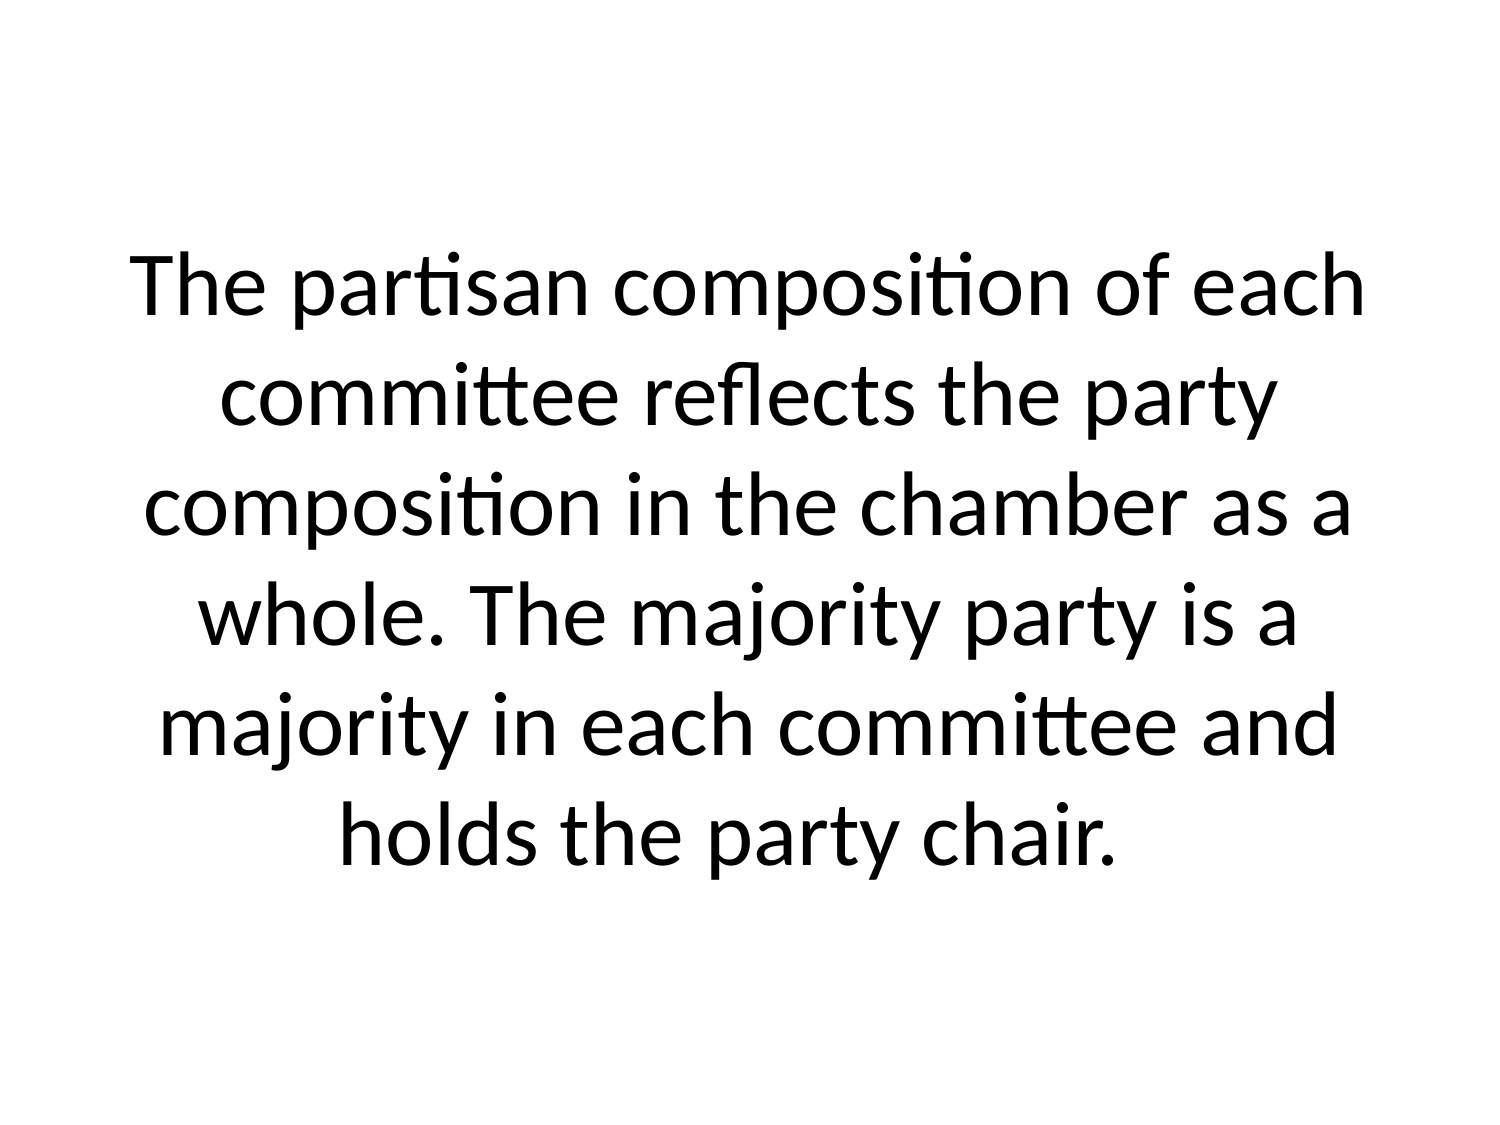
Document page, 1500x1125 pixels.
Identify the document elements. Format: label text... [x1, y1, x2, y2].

title The partisan composition of each committee reflects the party composition in the chamber as a whole. The majority party is a majority in each committee and holds the party chair. [74, 44, 1426, 1063]
